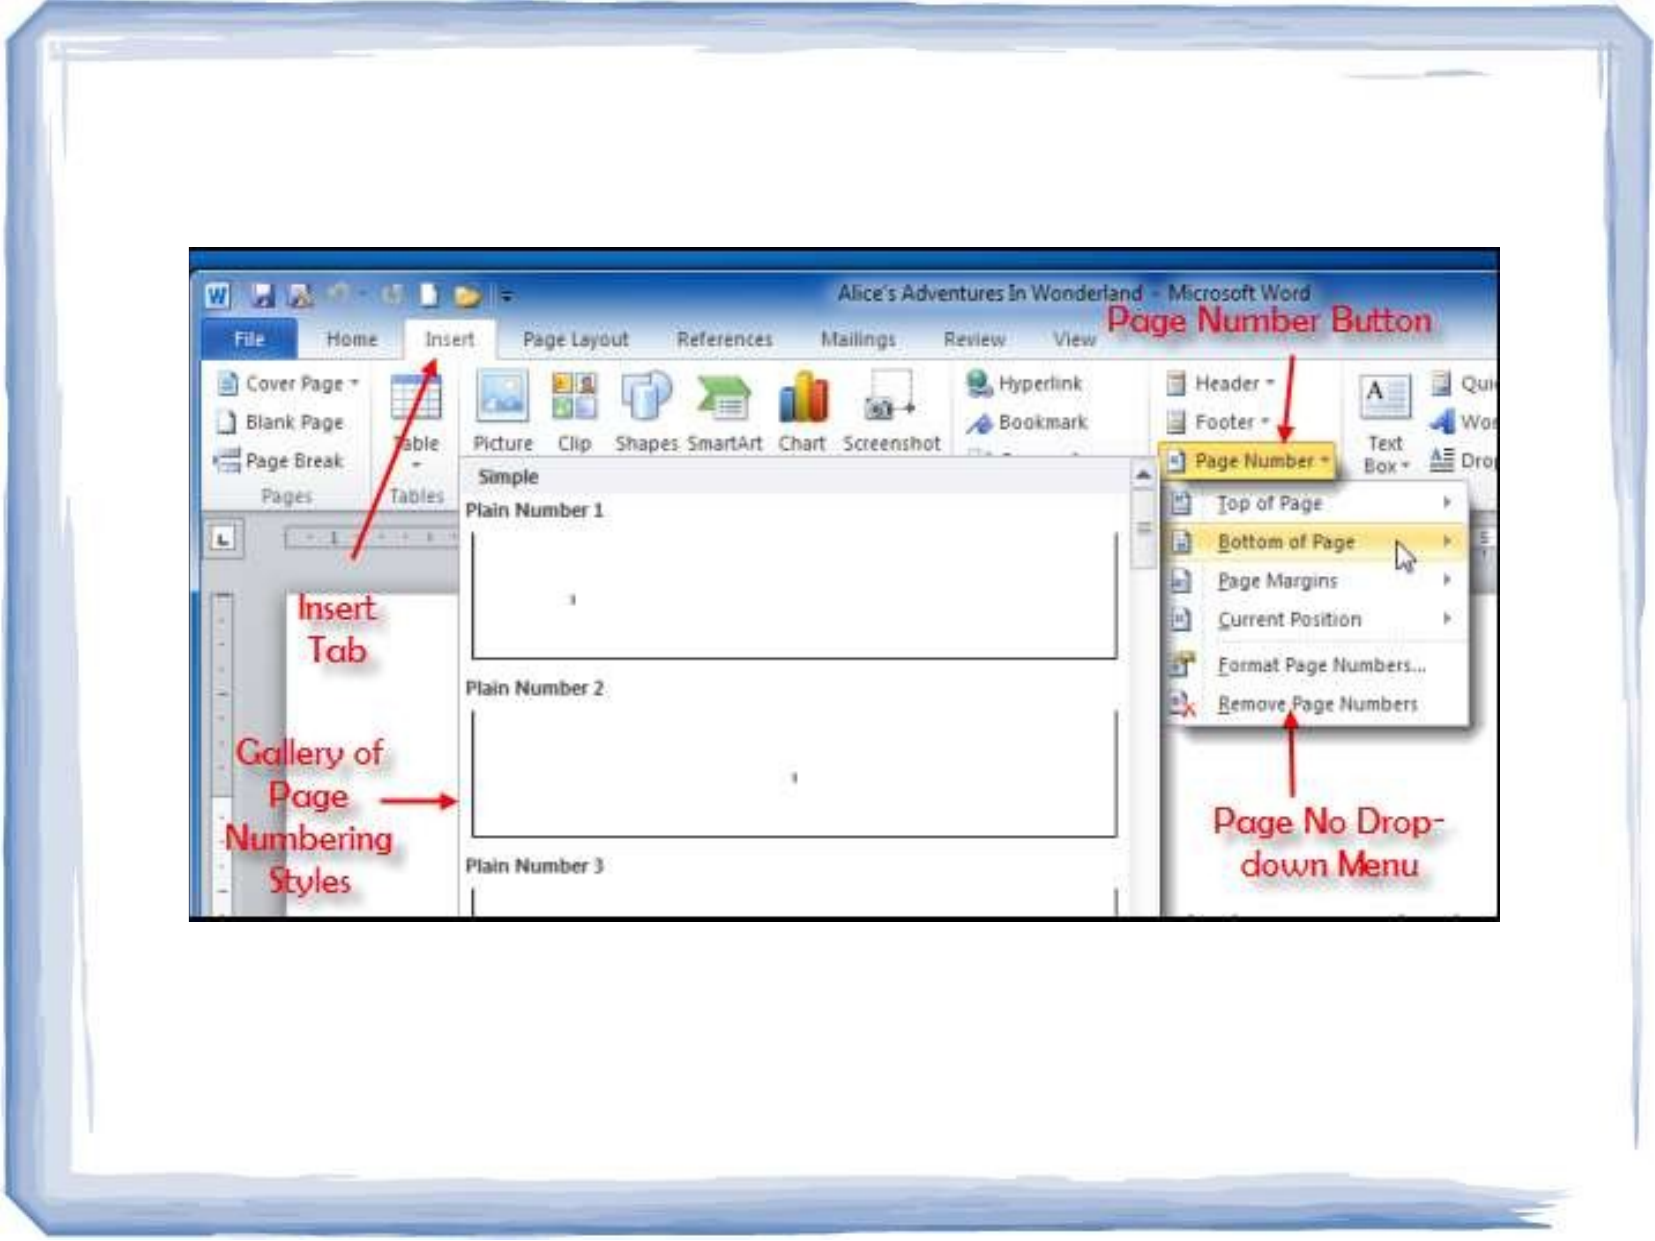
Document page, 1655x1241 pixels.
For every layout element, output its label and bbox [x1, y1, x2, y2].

picture [0, 0, 1654, 1240]
text_box [188, 247, 1500, 922]
